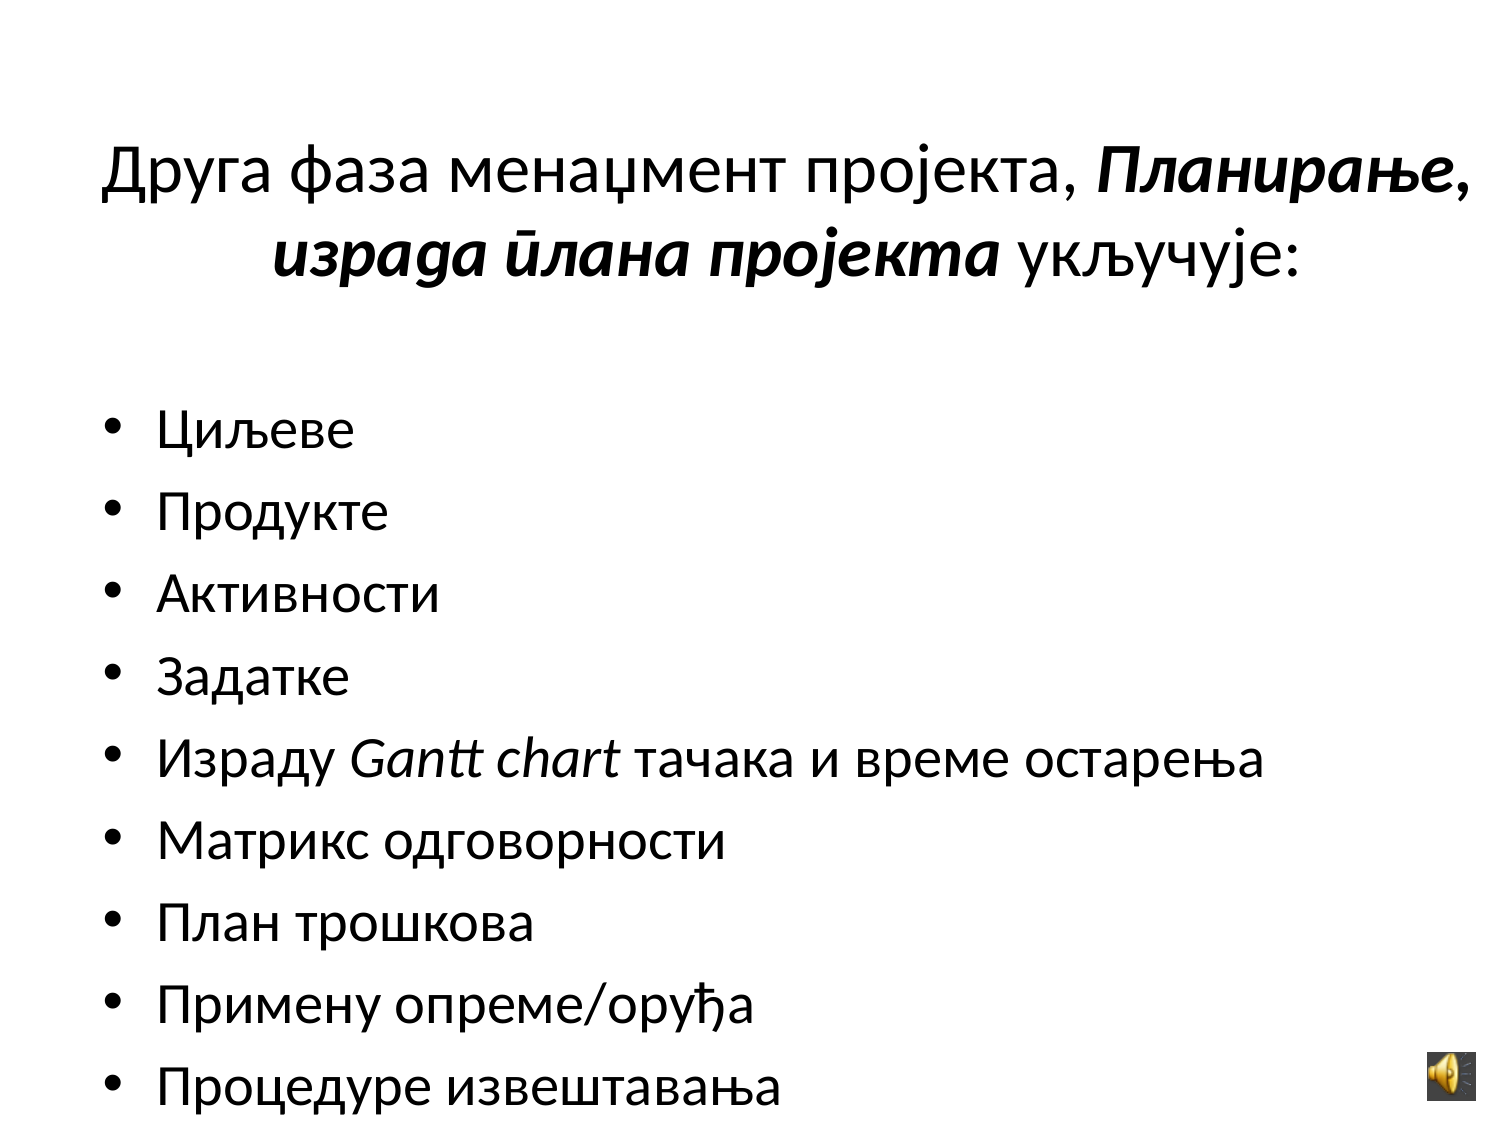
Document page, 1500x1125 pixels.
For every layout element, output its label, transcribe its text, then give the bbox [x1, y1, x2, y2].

picture [1426, 1051, 1477, 1102]
title Друга фаза менаџмент пројекта, Планирање, израда плана пројекта укључује: [75, 112, 1500, 300]
list Циљеве Продукте Активности Задатке Израду Gantt chart тачака и време остарења Матрикс одговорности План трошкова Примену опреме/оруђа Процедуре извештавања [87, 382, 1438, 1125]
